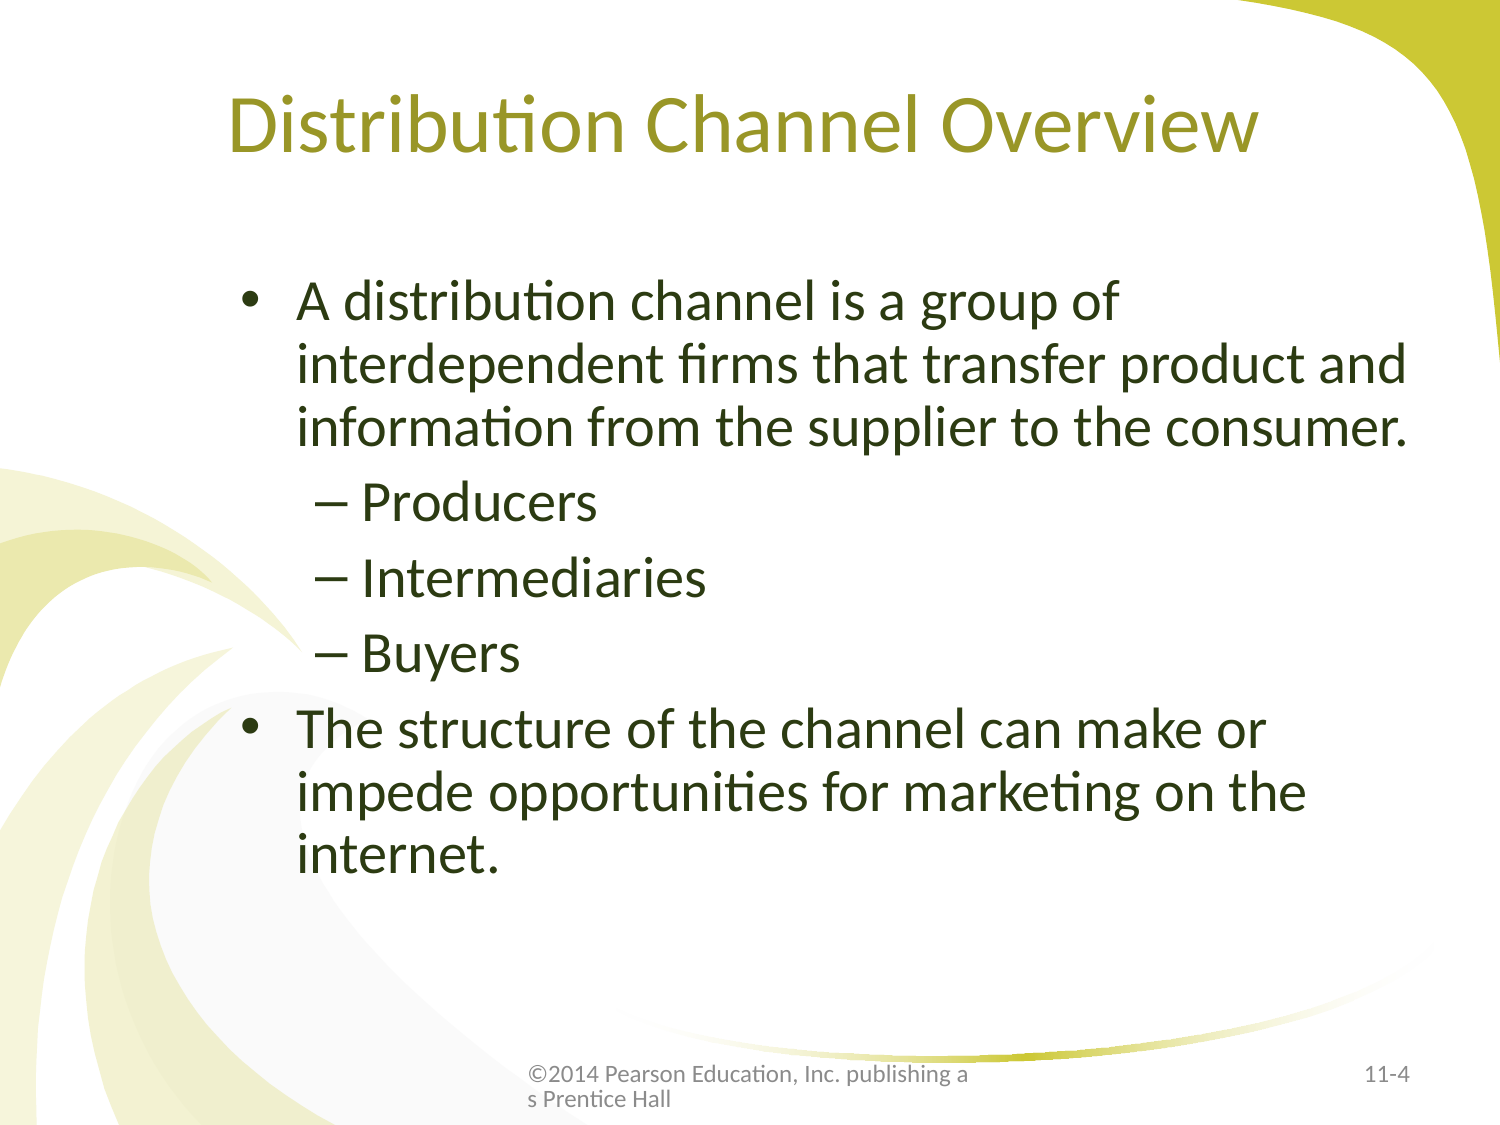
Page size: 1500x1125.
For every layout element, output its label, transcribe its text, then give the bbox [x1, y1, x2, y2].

title Distribution Channel Overview [212, 37, 1438, 200]
slide_number 11-4 [1074, 1042, 1425, 1103]
footer ©2014 Pearson Education, Inc. publishing as Prentice Hall [512, 1042, 988, 1103]
list A distribution channel is a group of interdependent firms that transfer product and information from the supplier to the consumer. Producers Intermediaries Buyers The structure of the channel can make or impede opportunities for marketing on the internet. [225, 262, 1438, 1000]
